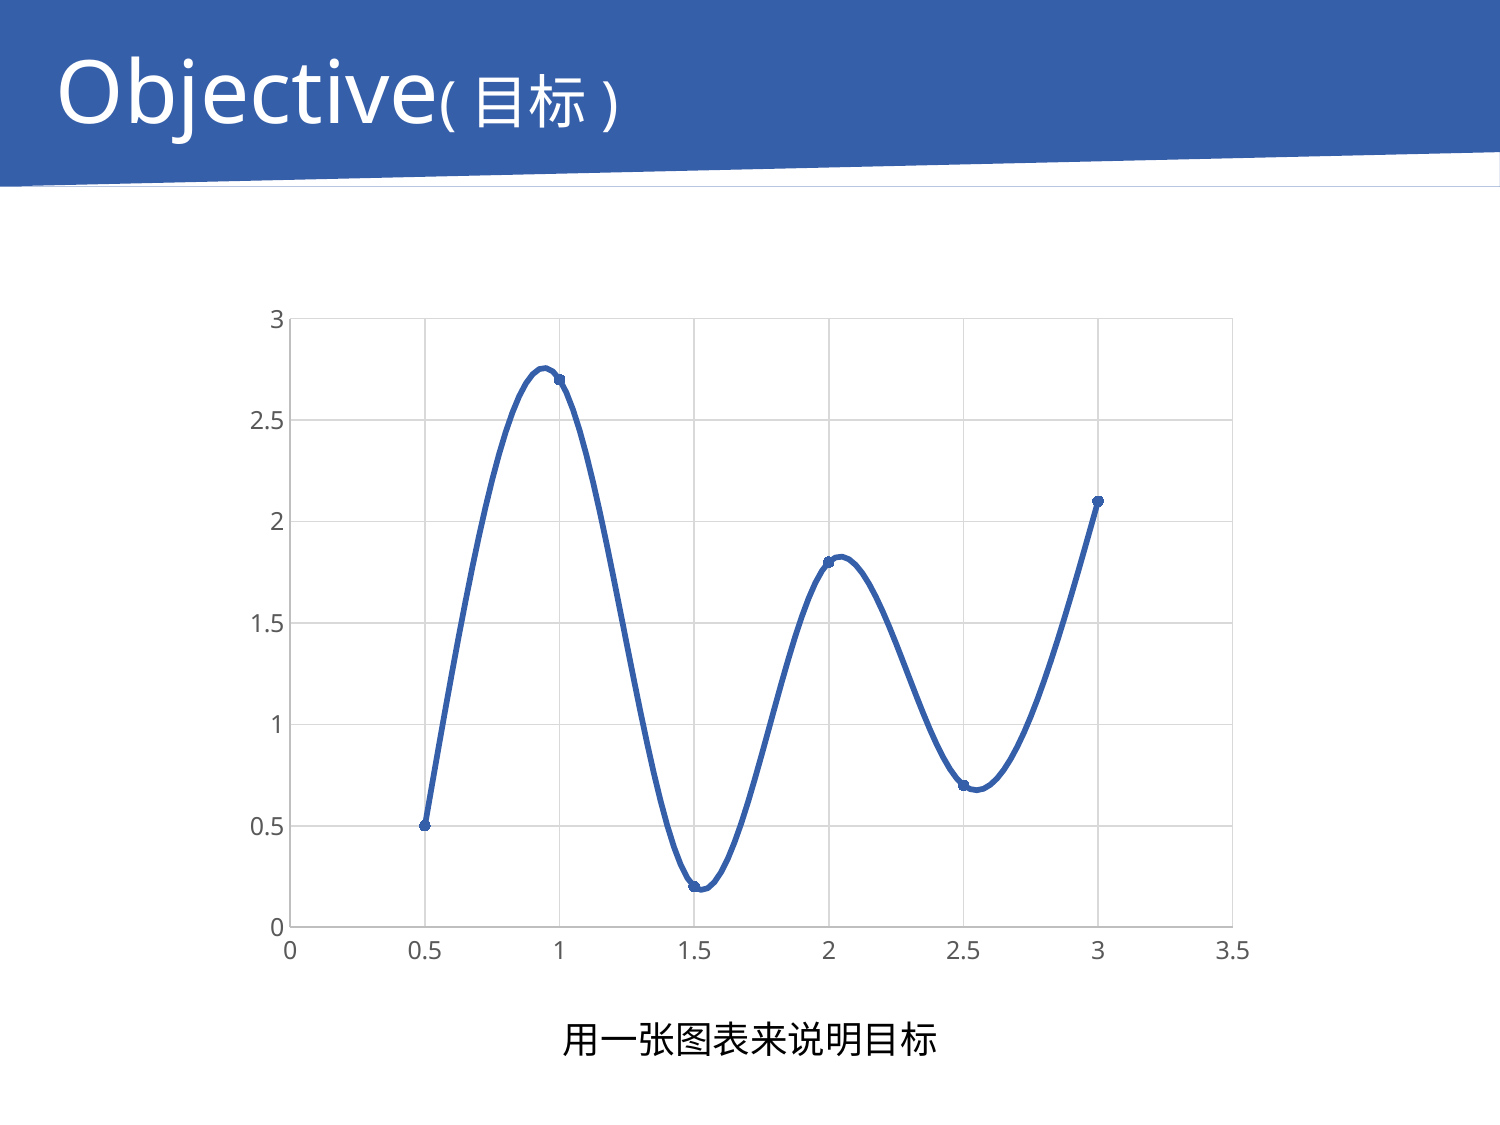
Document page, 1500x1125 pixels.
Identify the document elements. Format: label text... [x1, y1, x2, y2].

text_box 用一张图表来说明目标 [130, 1009, 1370, 1069]
chart [229, 287, 1271, 982]
list Objective(目标) [40, 40, 1405, 141]
